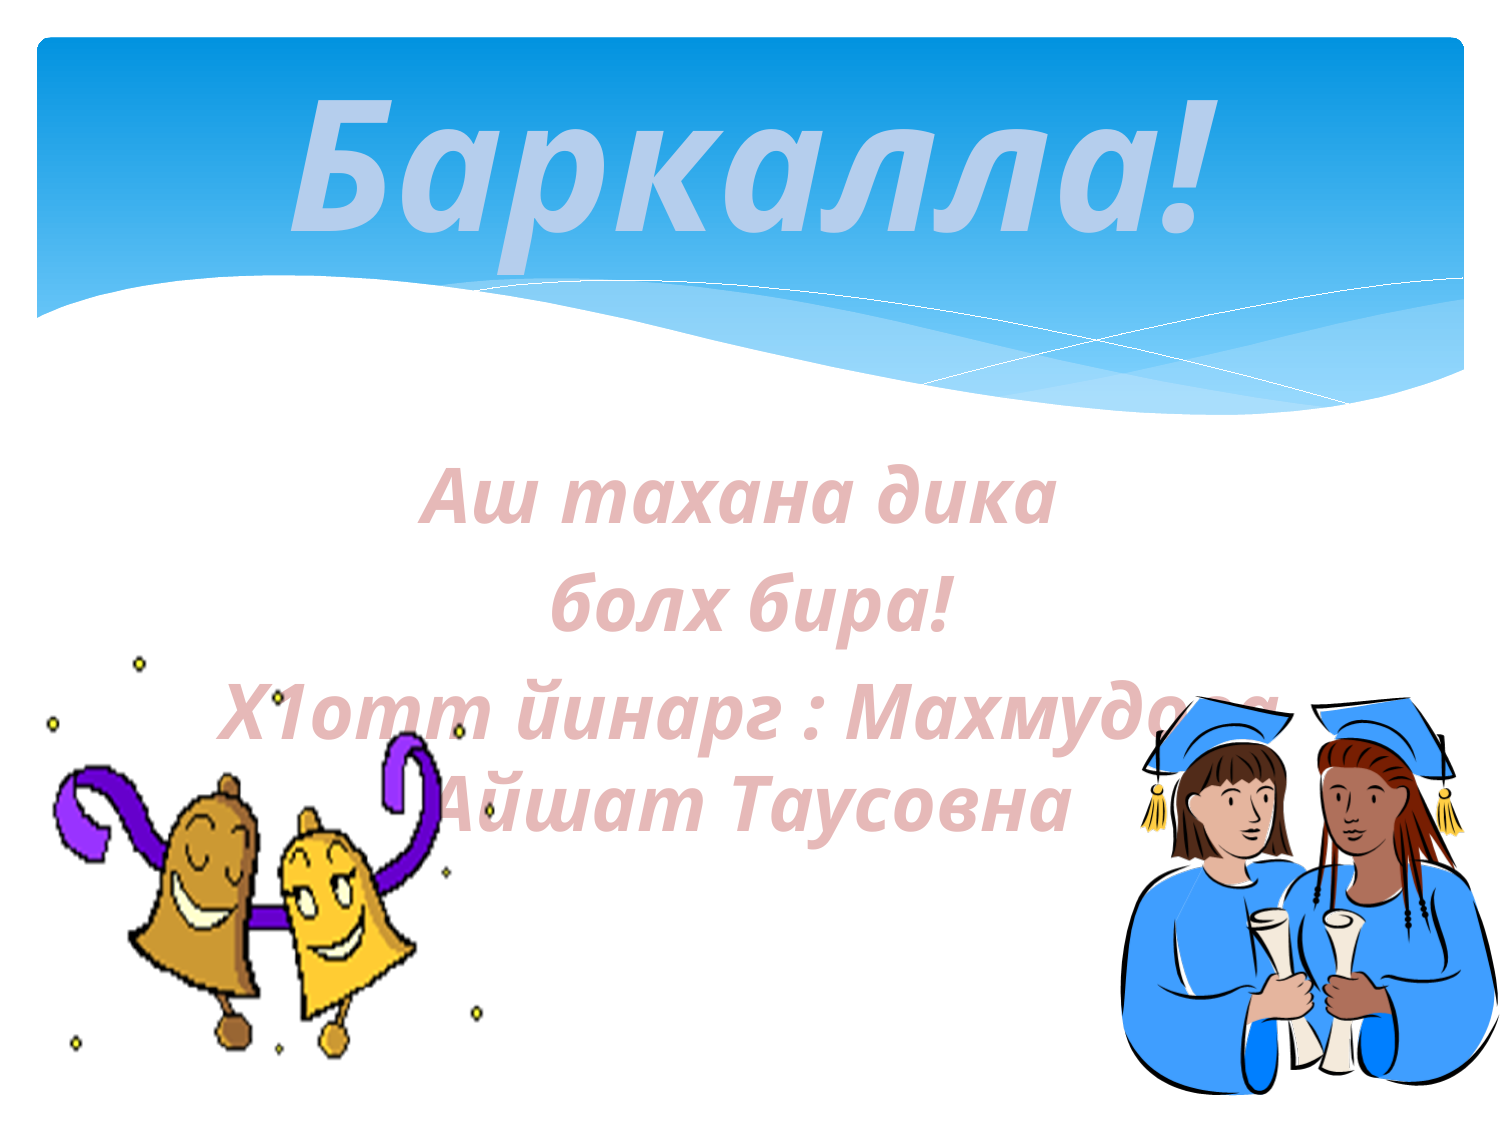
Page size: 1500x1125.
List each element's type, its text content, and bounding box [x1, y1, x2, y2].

list Аш тахана дика болх бира! Х1отт йинарг : Махмудова Айшат Таусовна [143, 438, 1359, 1005]
picture [41, 641, 532, 1103]
picture [1114, 696, 1500, 1103]
title Баркалла! [75, 55, 1425, 261]
